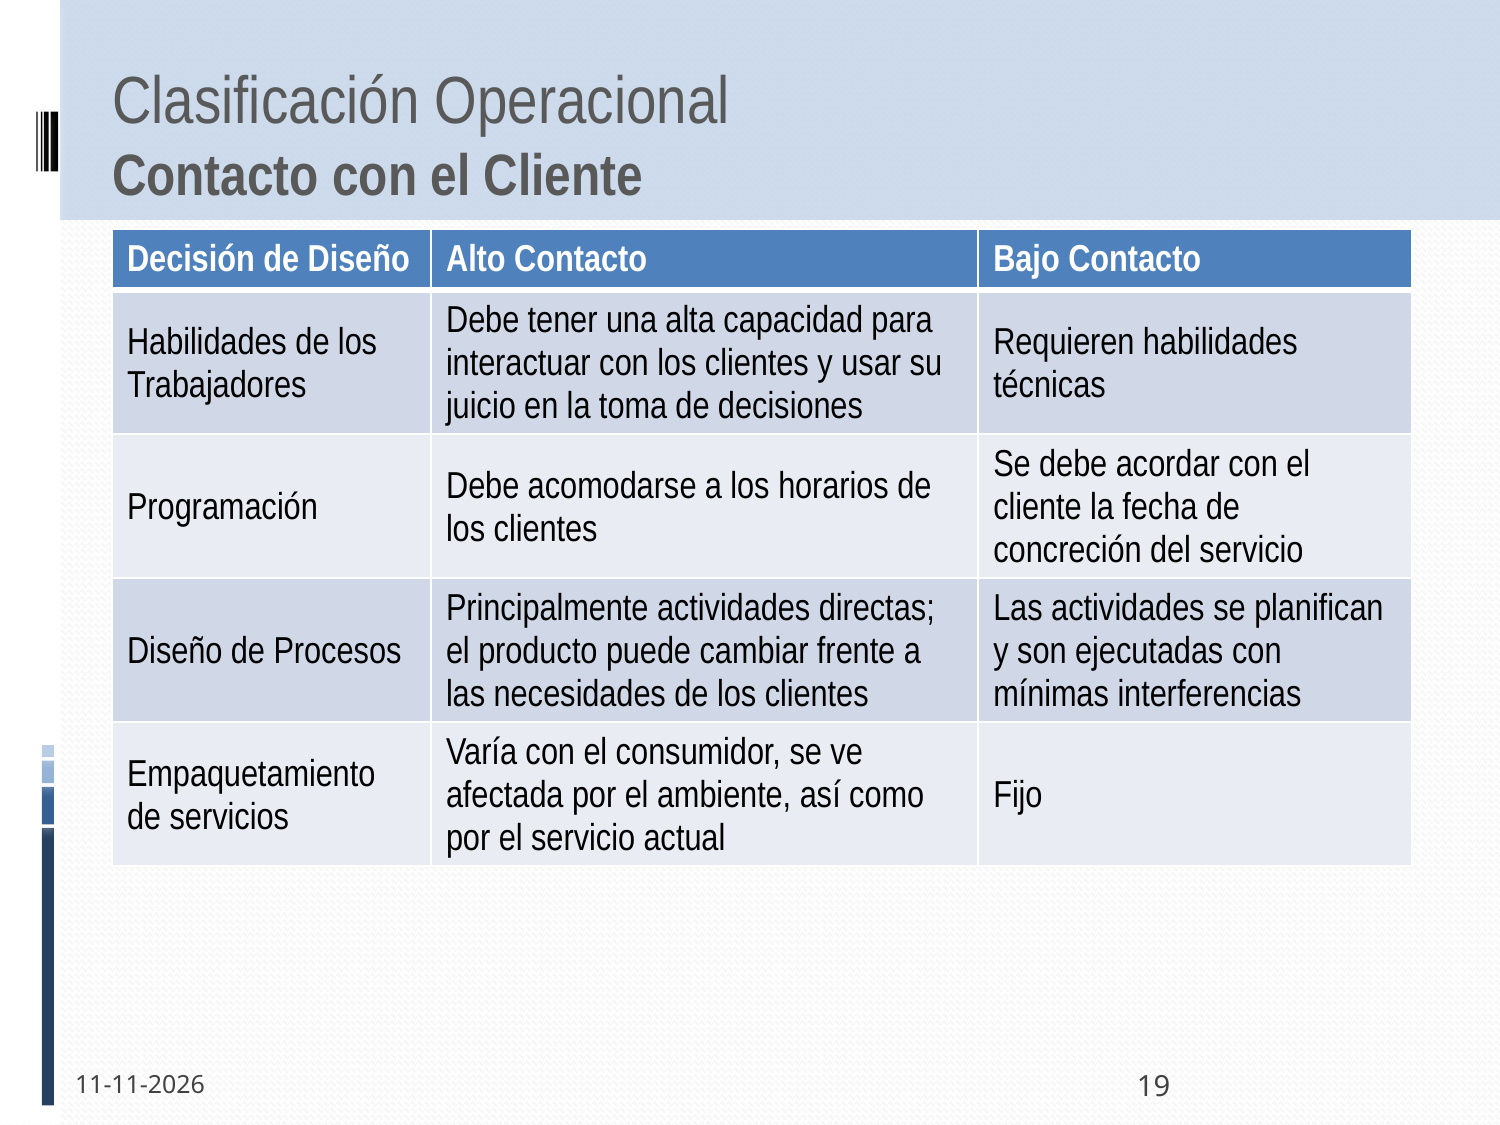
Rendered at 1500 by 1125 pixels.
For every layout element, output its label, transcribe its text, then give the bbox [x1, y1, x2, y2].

table_cell Requieren habilidades técnicas [979, 293, 1411, 433]
table_cell Fijo [979, 723, 1411, 865]
slide_number 19 [1045, 1046, 1171, 1107]
table_cell Varía con el consumidor, se ve afectada por el ambiente, así como por el servicio actual [432, 723, 977, 865]
table_cell Debe tener una alta capacidad para interactuar con los clientes y usar su juicio en la toma de decisiones [432, 293, 977, 433]
table_cell Empaquetamiento de servicios [113, 723, 430, 865]
table_cell Habilidades de los Trabajadores [113, 293, 430, 433]
table_cell Programación [113, 435, 430, 577]
table_header Decisión de Diseño [113, 230, 430, 287]
table_cell Diseño de Procesos [113, 579, 430, 721]
table_cell Las actividades se planifican y son ejecutadas con mínimas interferencias [979, 579, 1411, 721]
table_cell Se debe acordar con el cliente la fecha de concreción del servicio [979, 435, 1411, 577]
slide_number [75, 1042, 243, 1103]
table_cell Debe acomodarse a los horarios de los clientes [432, 435, 977, 577]
table_header Alto Contacto [432, 230, 977, 287]
title Clasificación Operacional Contacto con el Cliente [111, 18, 1436, 207]
table_cell Principalmente actividades directas; el producto puede cambiar frente a las necesidades de los clientes [432, 579, 977, 721]
table_header Bajo Contacto [979, 230, 1411, 287]
